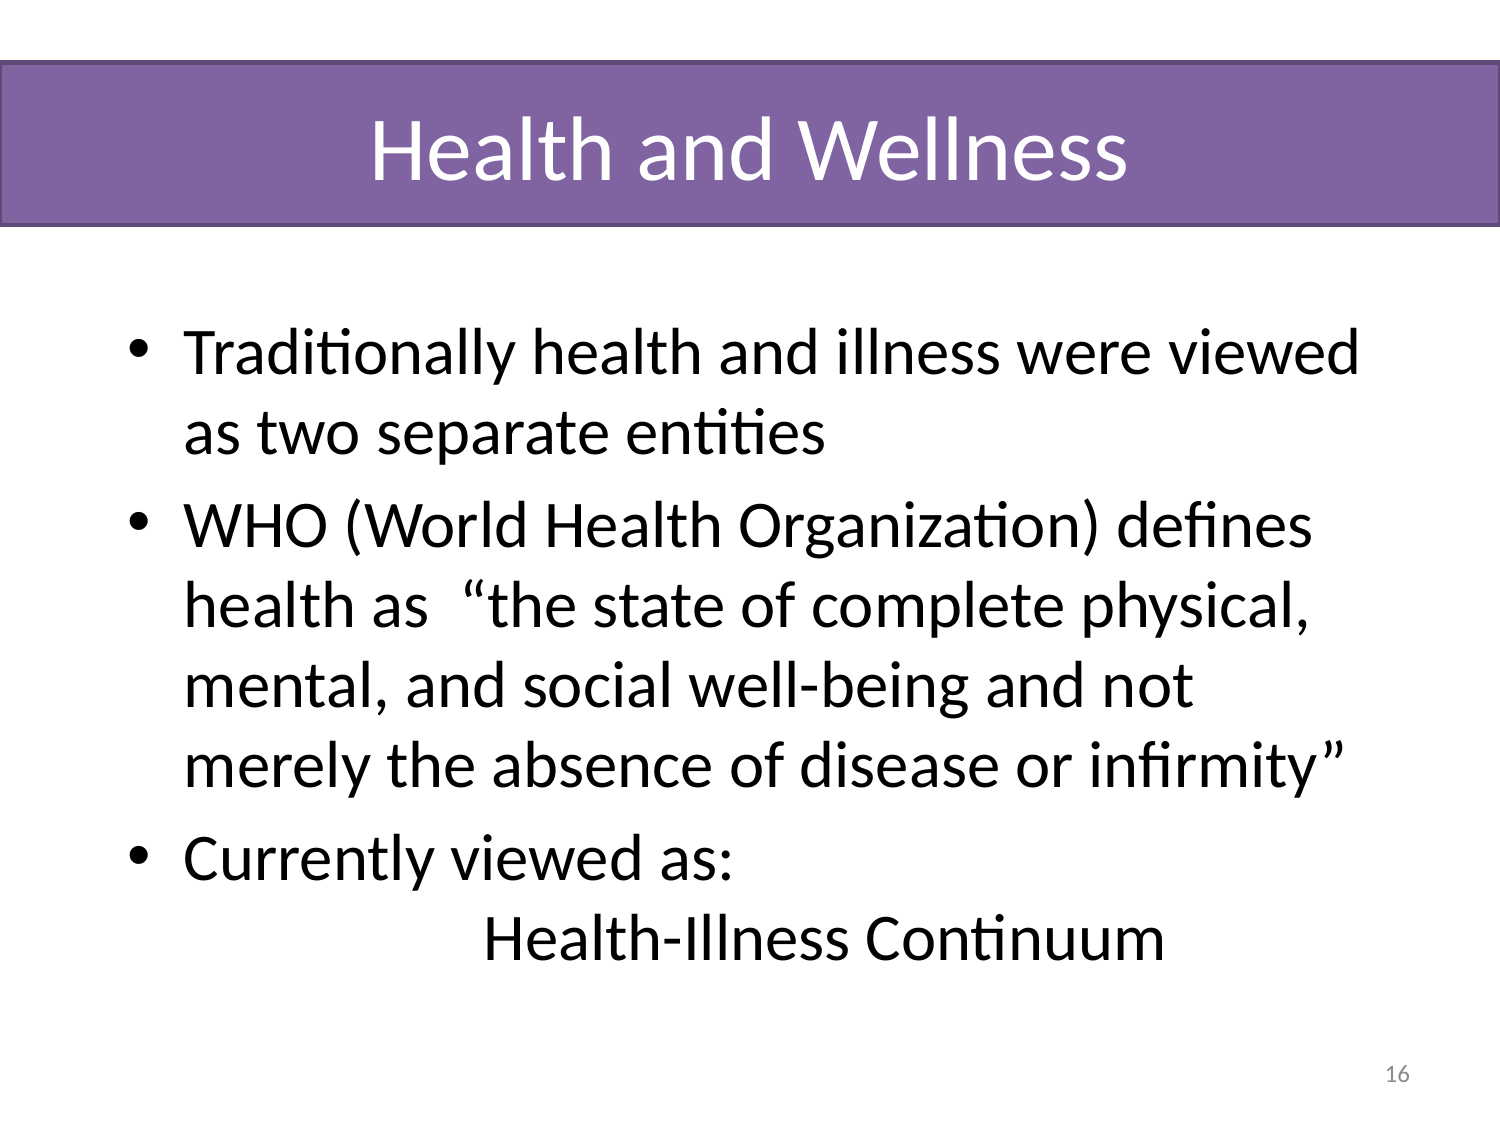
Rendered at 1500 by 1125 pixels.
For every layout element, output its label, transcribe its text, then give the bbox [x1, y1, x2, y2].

list Traditionally health and illness were viewed as two separate entities WHO (World Health Organization) defines health as “the state of complete physical, mental, and social well-being and not merely the absence of disease or infirmity” Currently viewed as: Health-Illness Continuum [112, 299, 1400, 1125]
slide_number 16 [1074, 1042, 1425, 1103]
title Health and Wellness [0, 60, 1500, 227]
